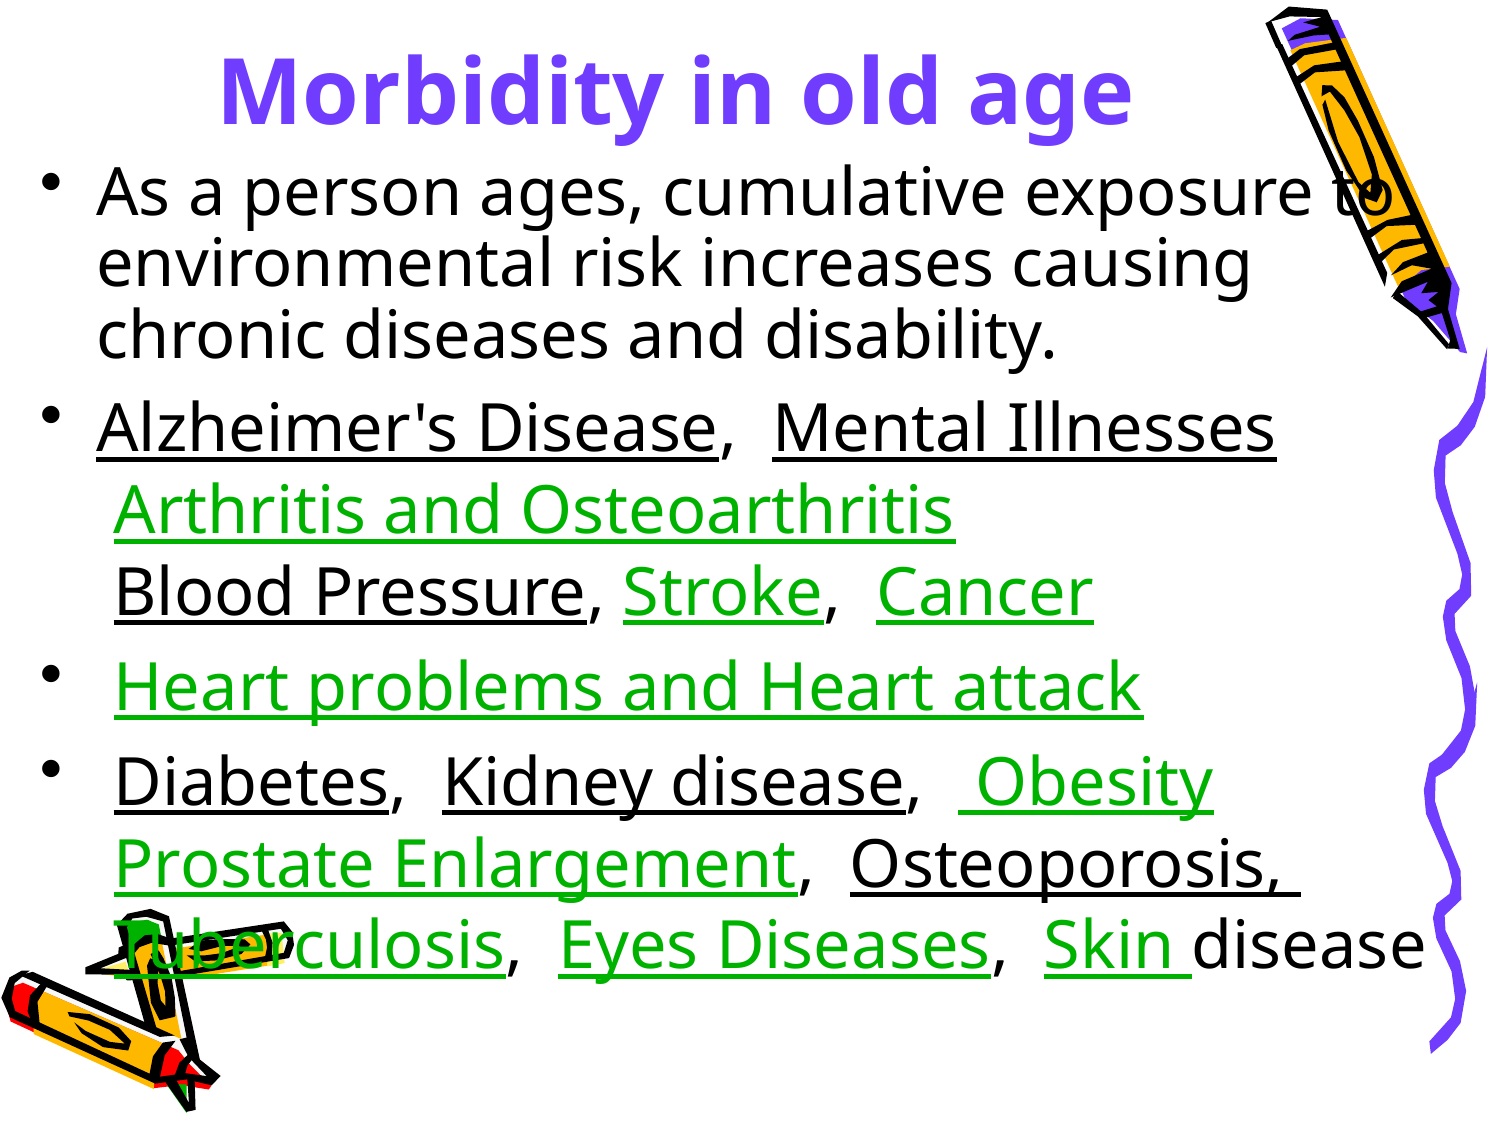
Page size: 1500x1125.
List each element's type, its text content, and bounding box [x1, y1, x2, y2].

title Morbidity in old age [112, 24, 1240, 149]
list As a person ages, cumulative exposure to environmental risk increases causing chronic diseases and disability. Alzheimer's Disease, Mental Illnesses Arthritis and Osteoarthritis Blood Pressure, Stroke, Cancer Heart problems and Heart attack Diabetes, Kidney disease, Obesity Prostate Enlargement, Osteoporosis, Tuberculosis, Eyes Diseases, Skin disease [24, 149, 1463, 1088]
